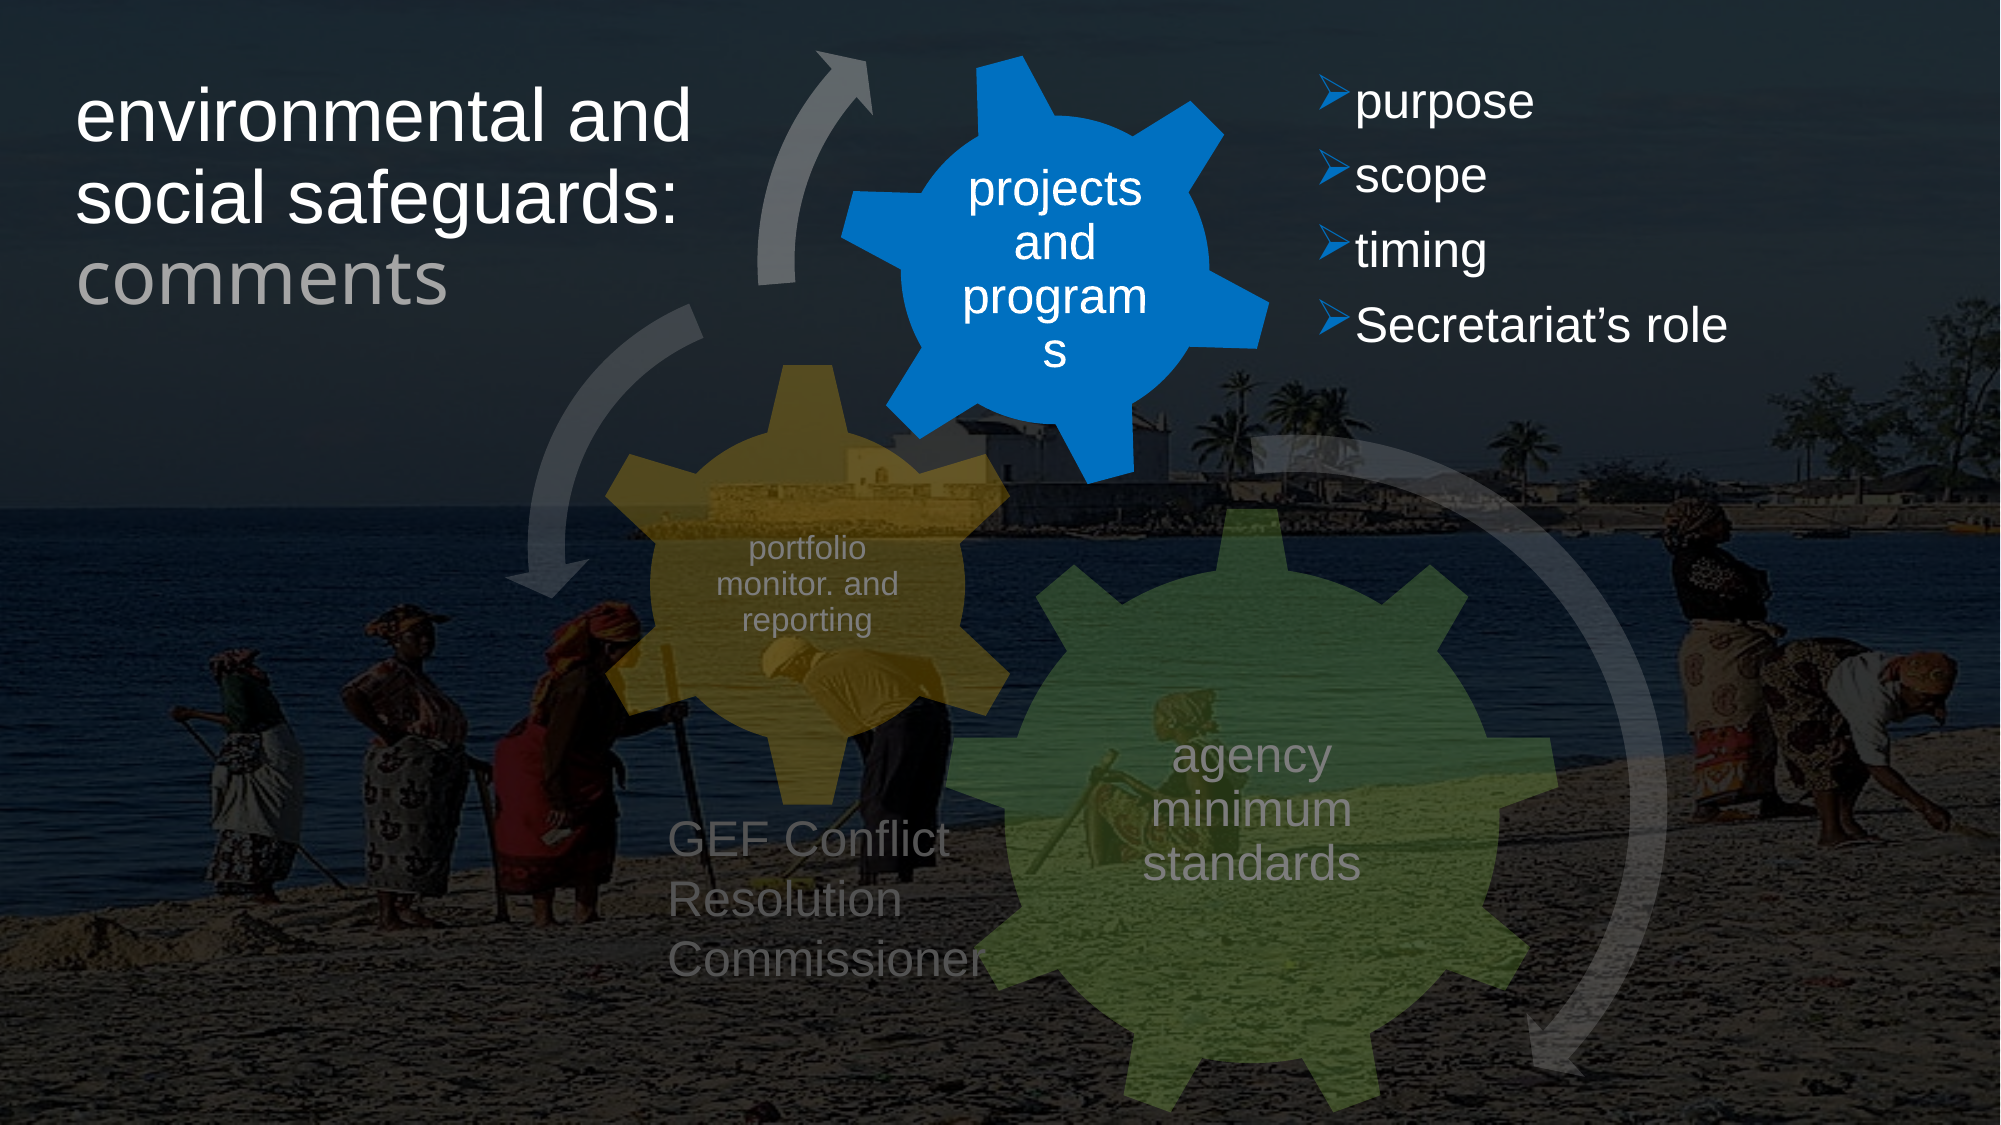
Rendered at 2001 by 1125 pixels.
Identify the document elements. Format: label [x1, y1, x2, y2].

text_box [0, 0, 2000, 1125]
